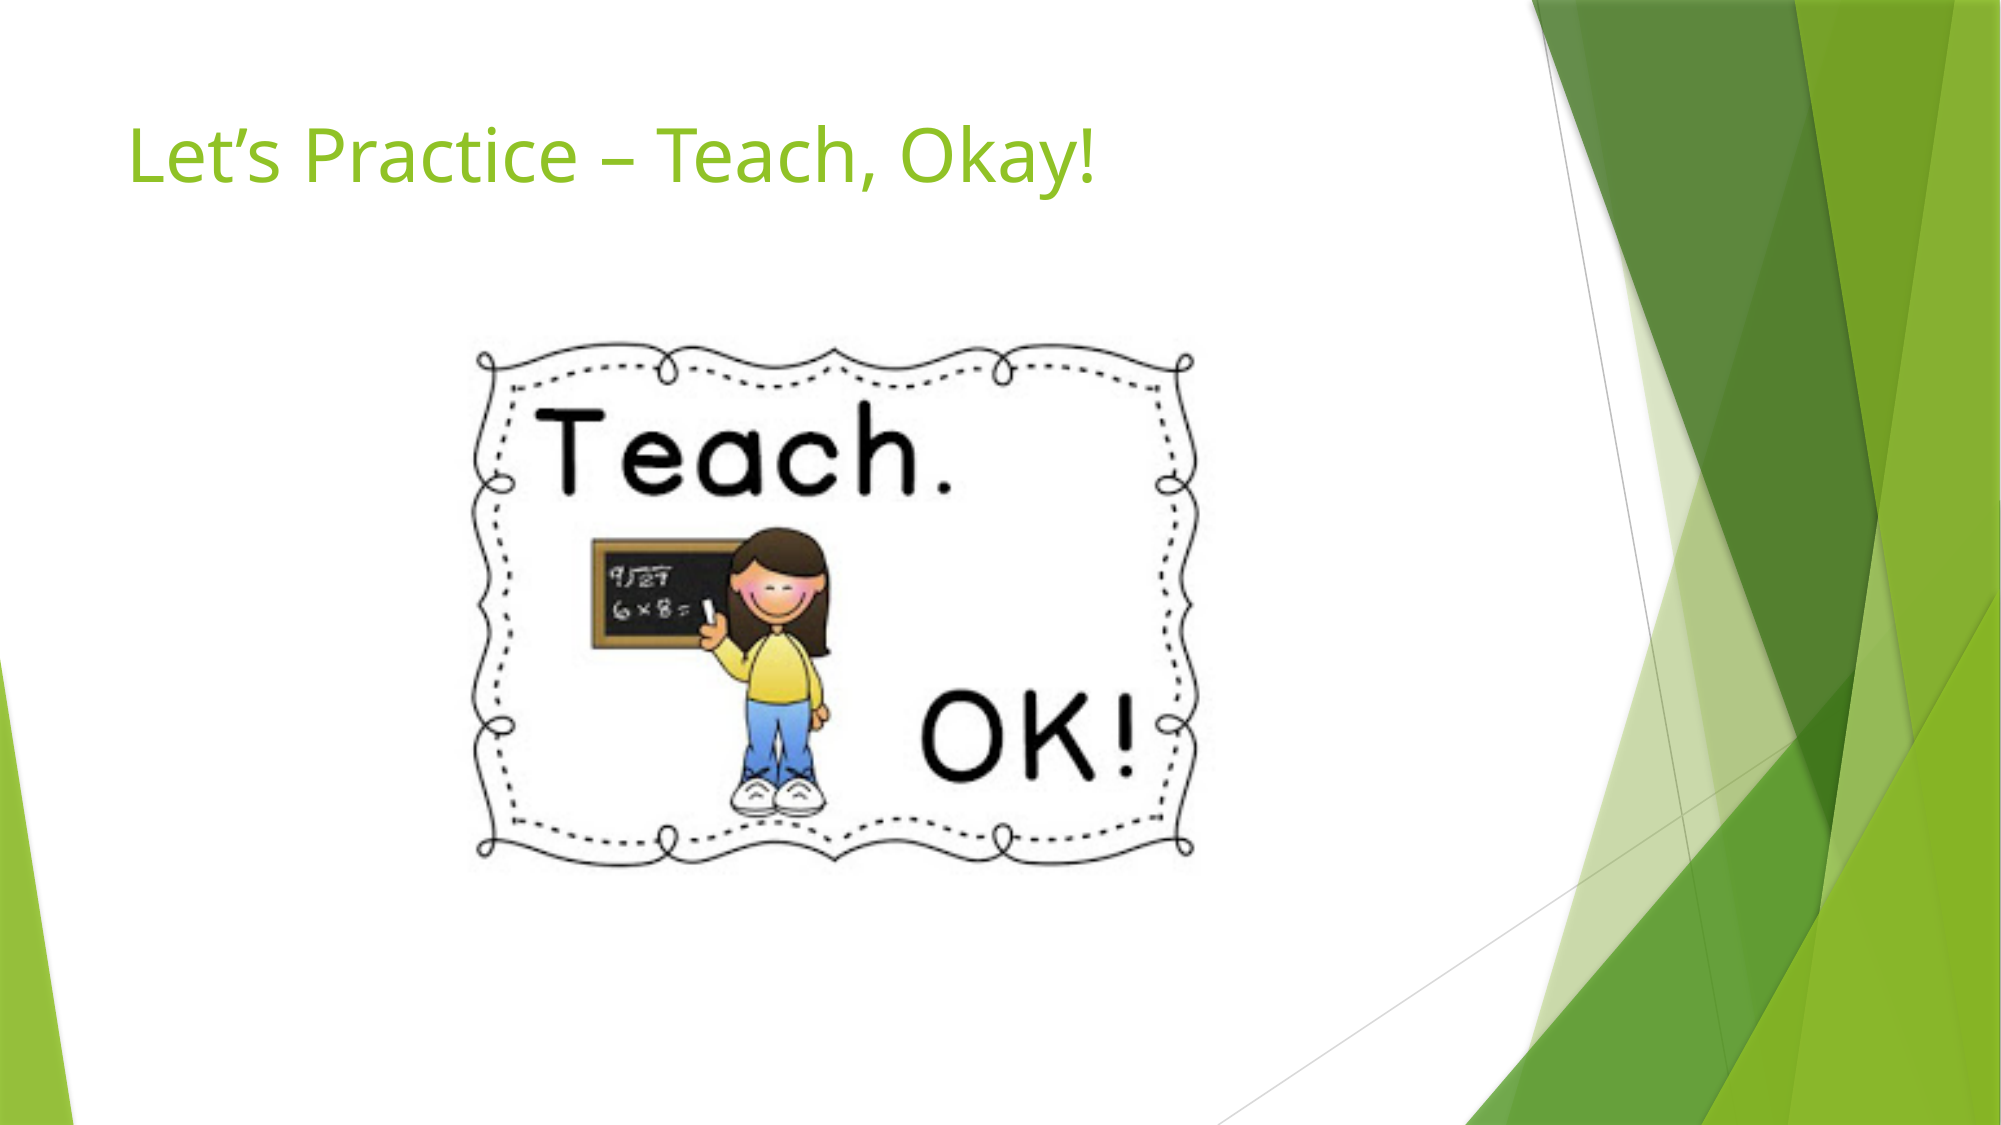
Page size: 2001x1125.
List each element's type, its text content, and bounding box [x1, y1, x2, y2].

title Let’s Practice – Teach, Okay! [111, 99, 1522, 317]
picture [428, 316, 1257, 910]
